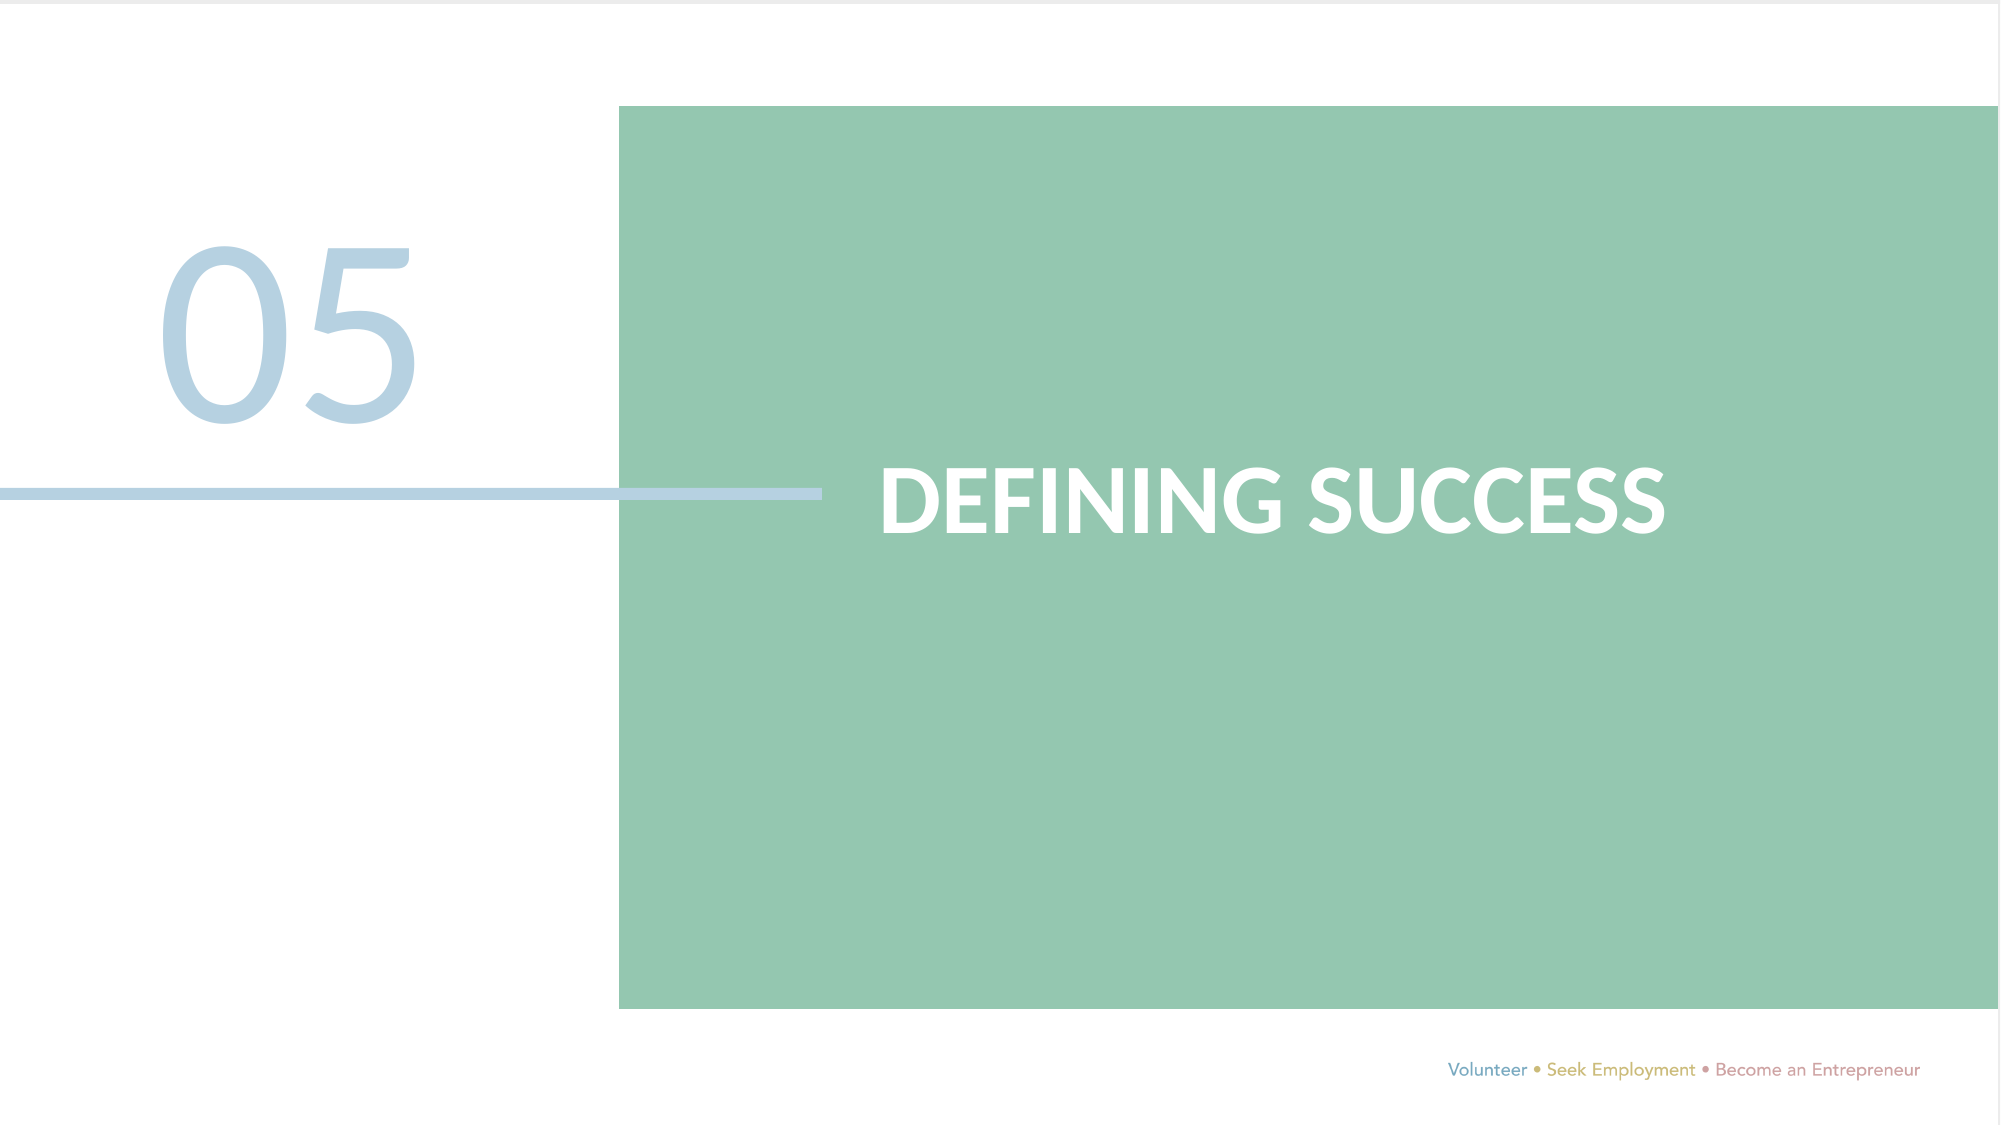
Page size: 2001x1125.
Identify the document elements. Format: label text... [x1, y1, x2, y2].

list 05 [141, 180, 481, 277]
list DEFINING SUCCESS [864, 446, 1928, 816]
picture [1418, 1046, 1971, 1103]
